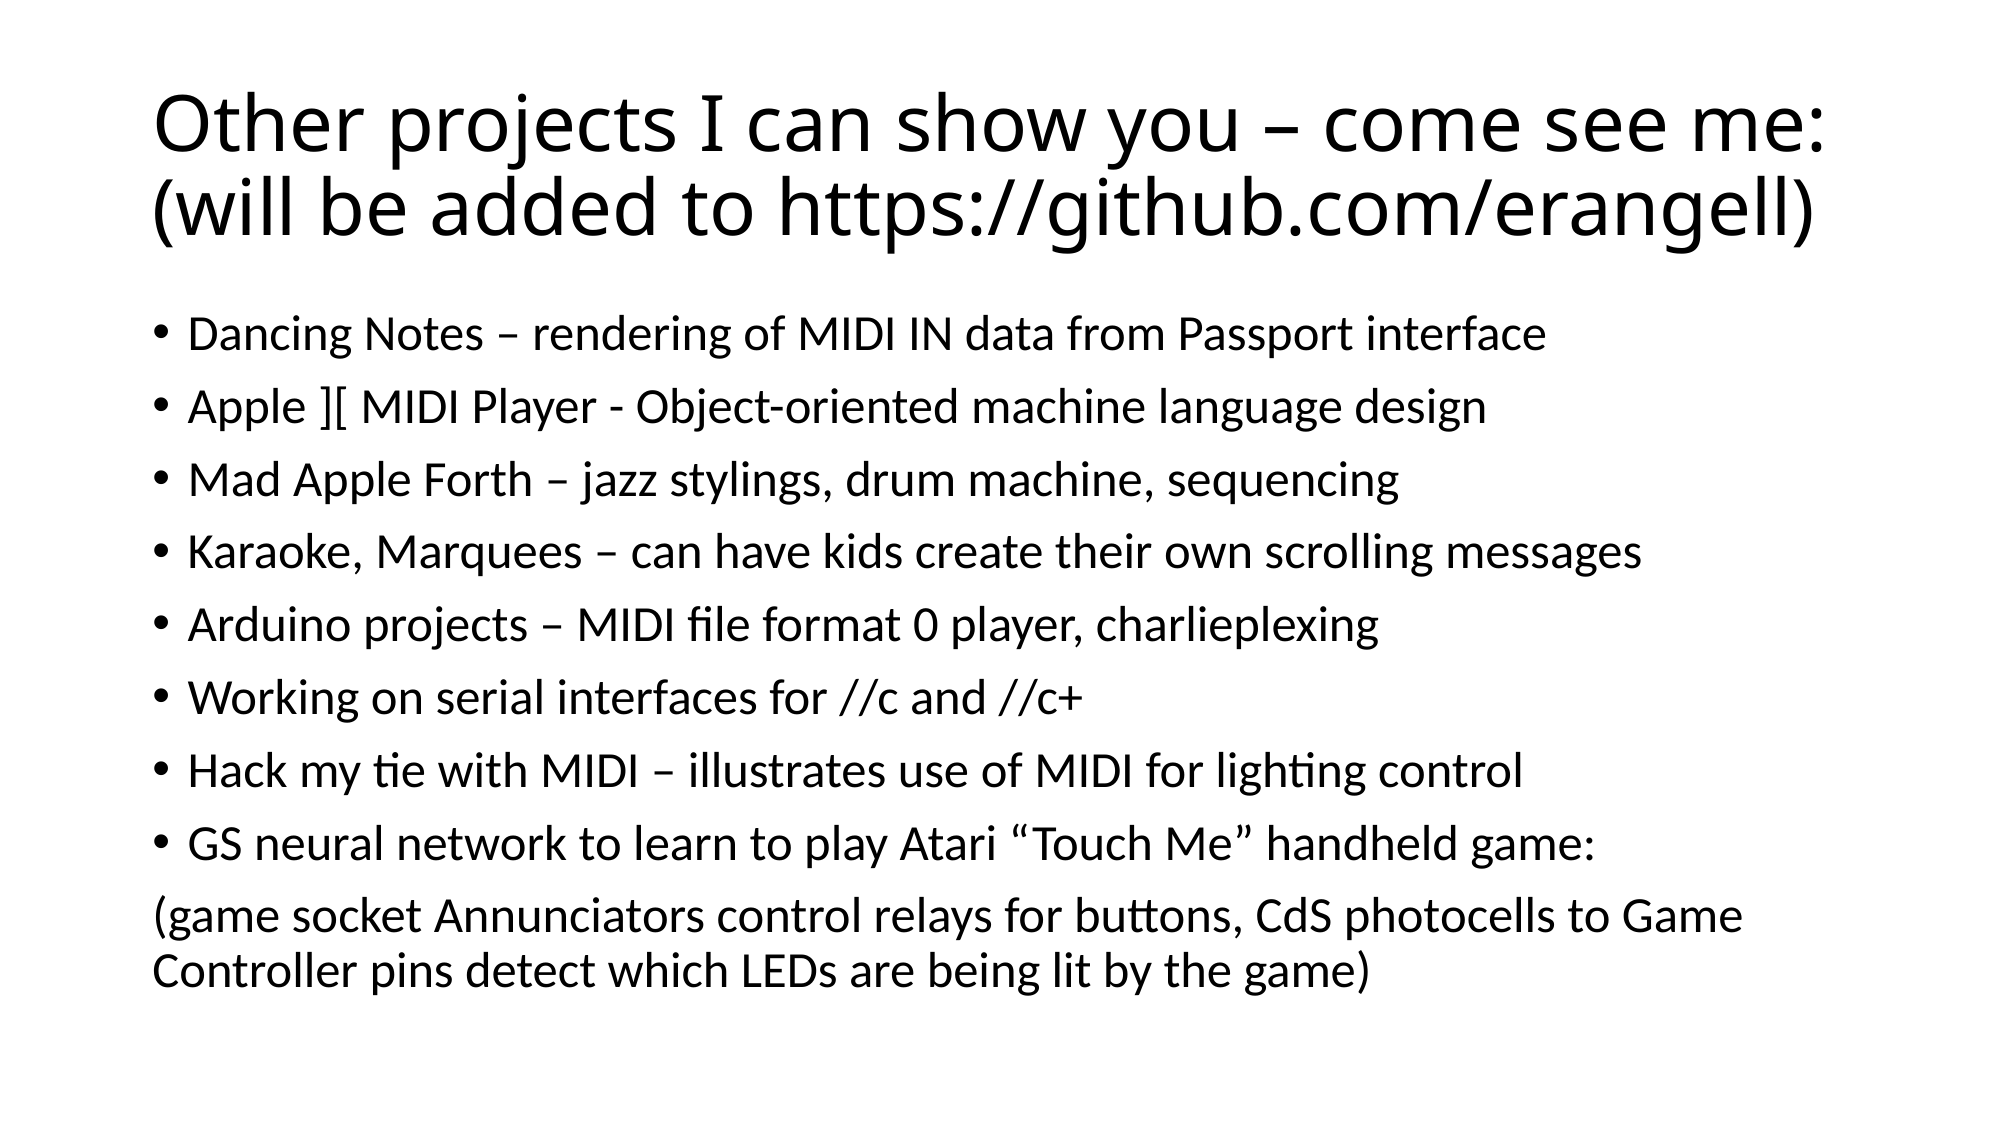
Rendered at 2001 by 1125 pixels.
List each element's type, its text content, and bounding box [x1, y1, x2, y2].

title Other projects I can show you – come see me: (will be added to https://github.com/erangell) [137, 59, 1863, 278]
list Dancing Notes – rendering of MIDI IN data from Passport interface Apple ][ MIDI Player - Object-oriented machine language design Mad Apple Forth – jazz stylings, drum machine, sequencing Karaoke, Marquees – can have kids create their own scrolling messages Arduino projects – MIDI file format 0 player, charlieplexing Working on serial interfaces for //c and //c+ Hack my tie with MIDI – illustrates use of MIDI for lighting control GS neural network to learn to play Atari “Touch Me” handheld game: (game socket Annunciators control relays for buttons, CdS photocells to Game Controller pins detect which LEDs are being lit by the game) [137, 299, 1863, 1014]
